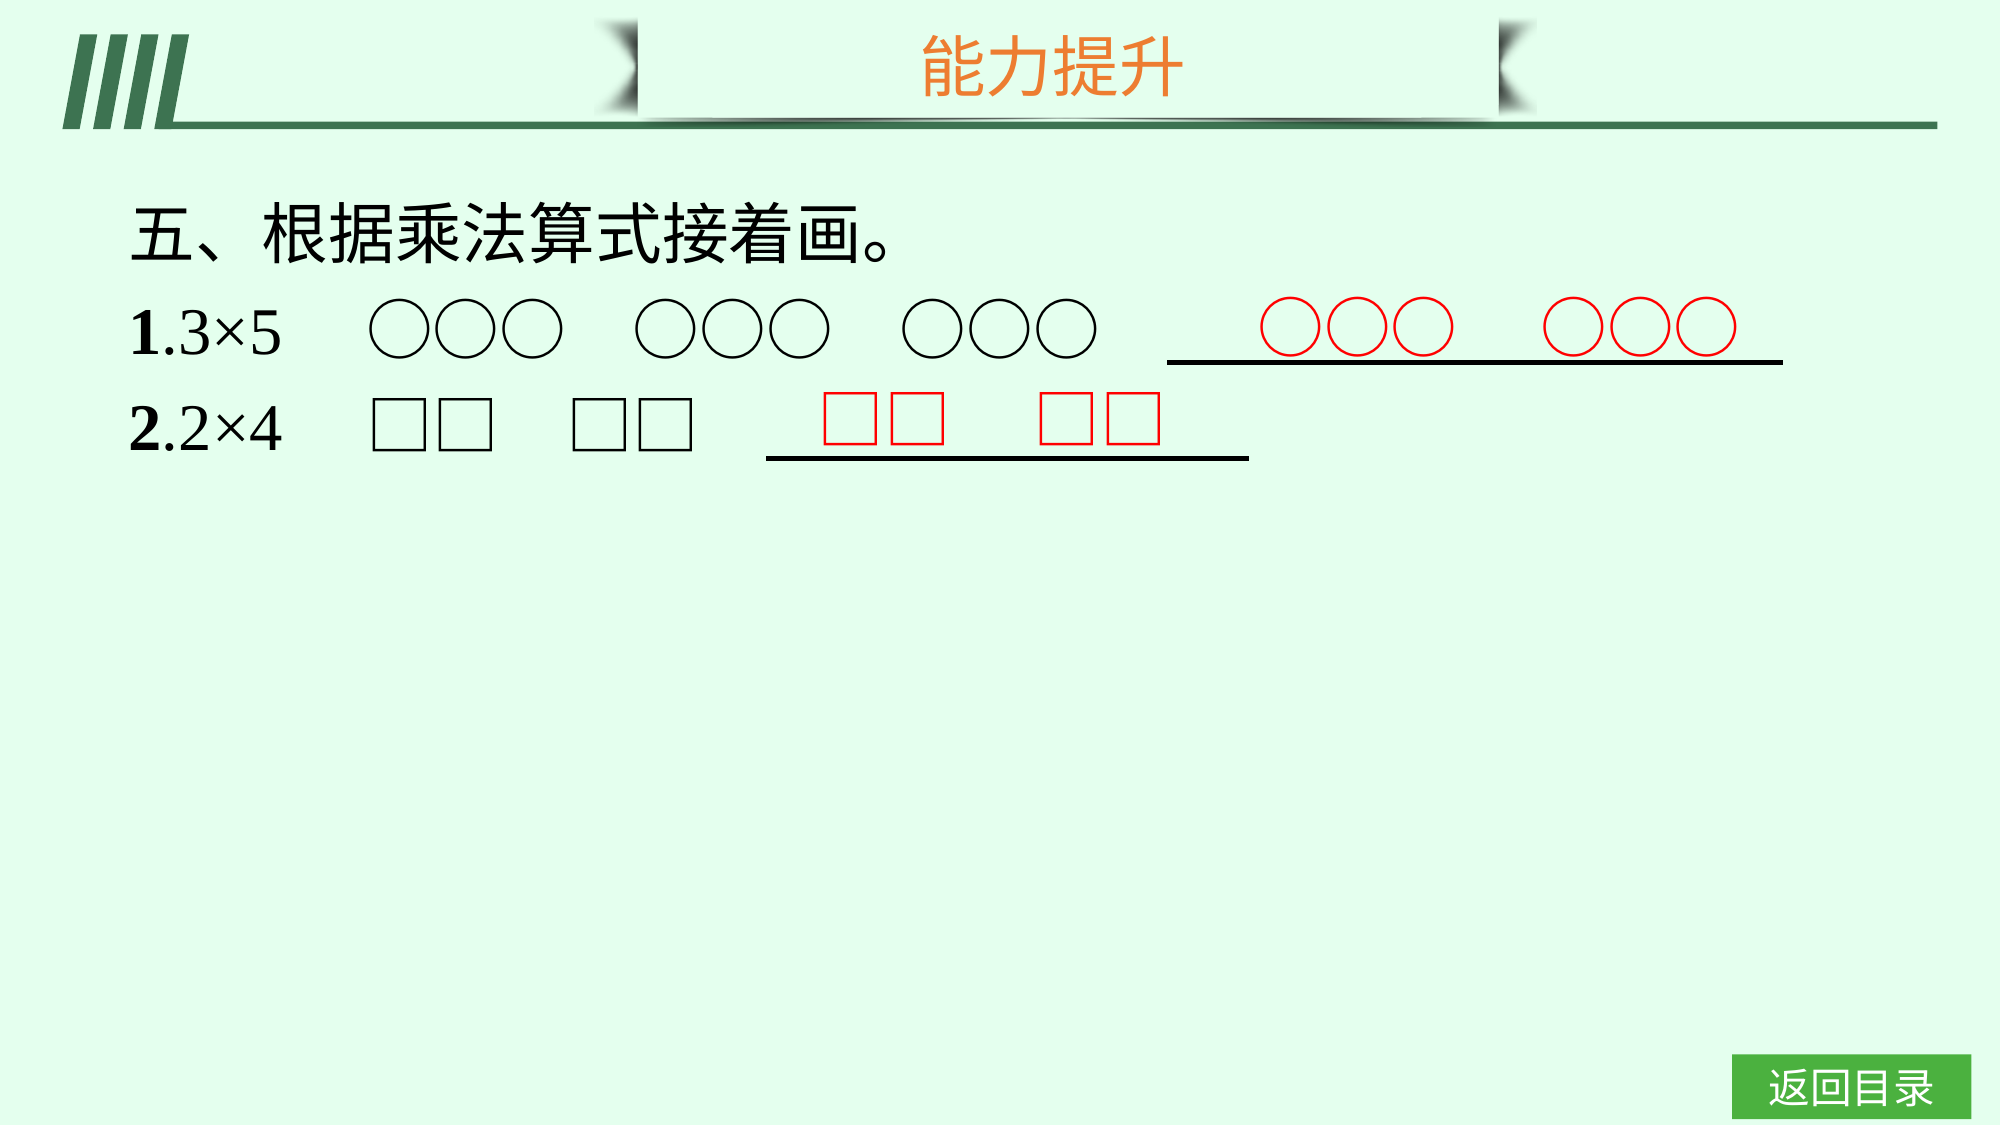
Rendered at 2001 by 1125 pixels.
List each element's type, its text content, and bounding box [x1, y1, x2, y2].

text_box □□ □□ [802, 355, 1197, 466]
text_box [594, 16, 1537, 127]
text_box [62, 34, 1938, 130]
text_box ○○○ ○○○ [1242, 262, 1771, 373]
text_box 五、根据乘法算式接着画。 1.3×5 ○○○ ○○○ ○○○ 2.2×4 □□ □□ [113, 169, 1887, 472]
